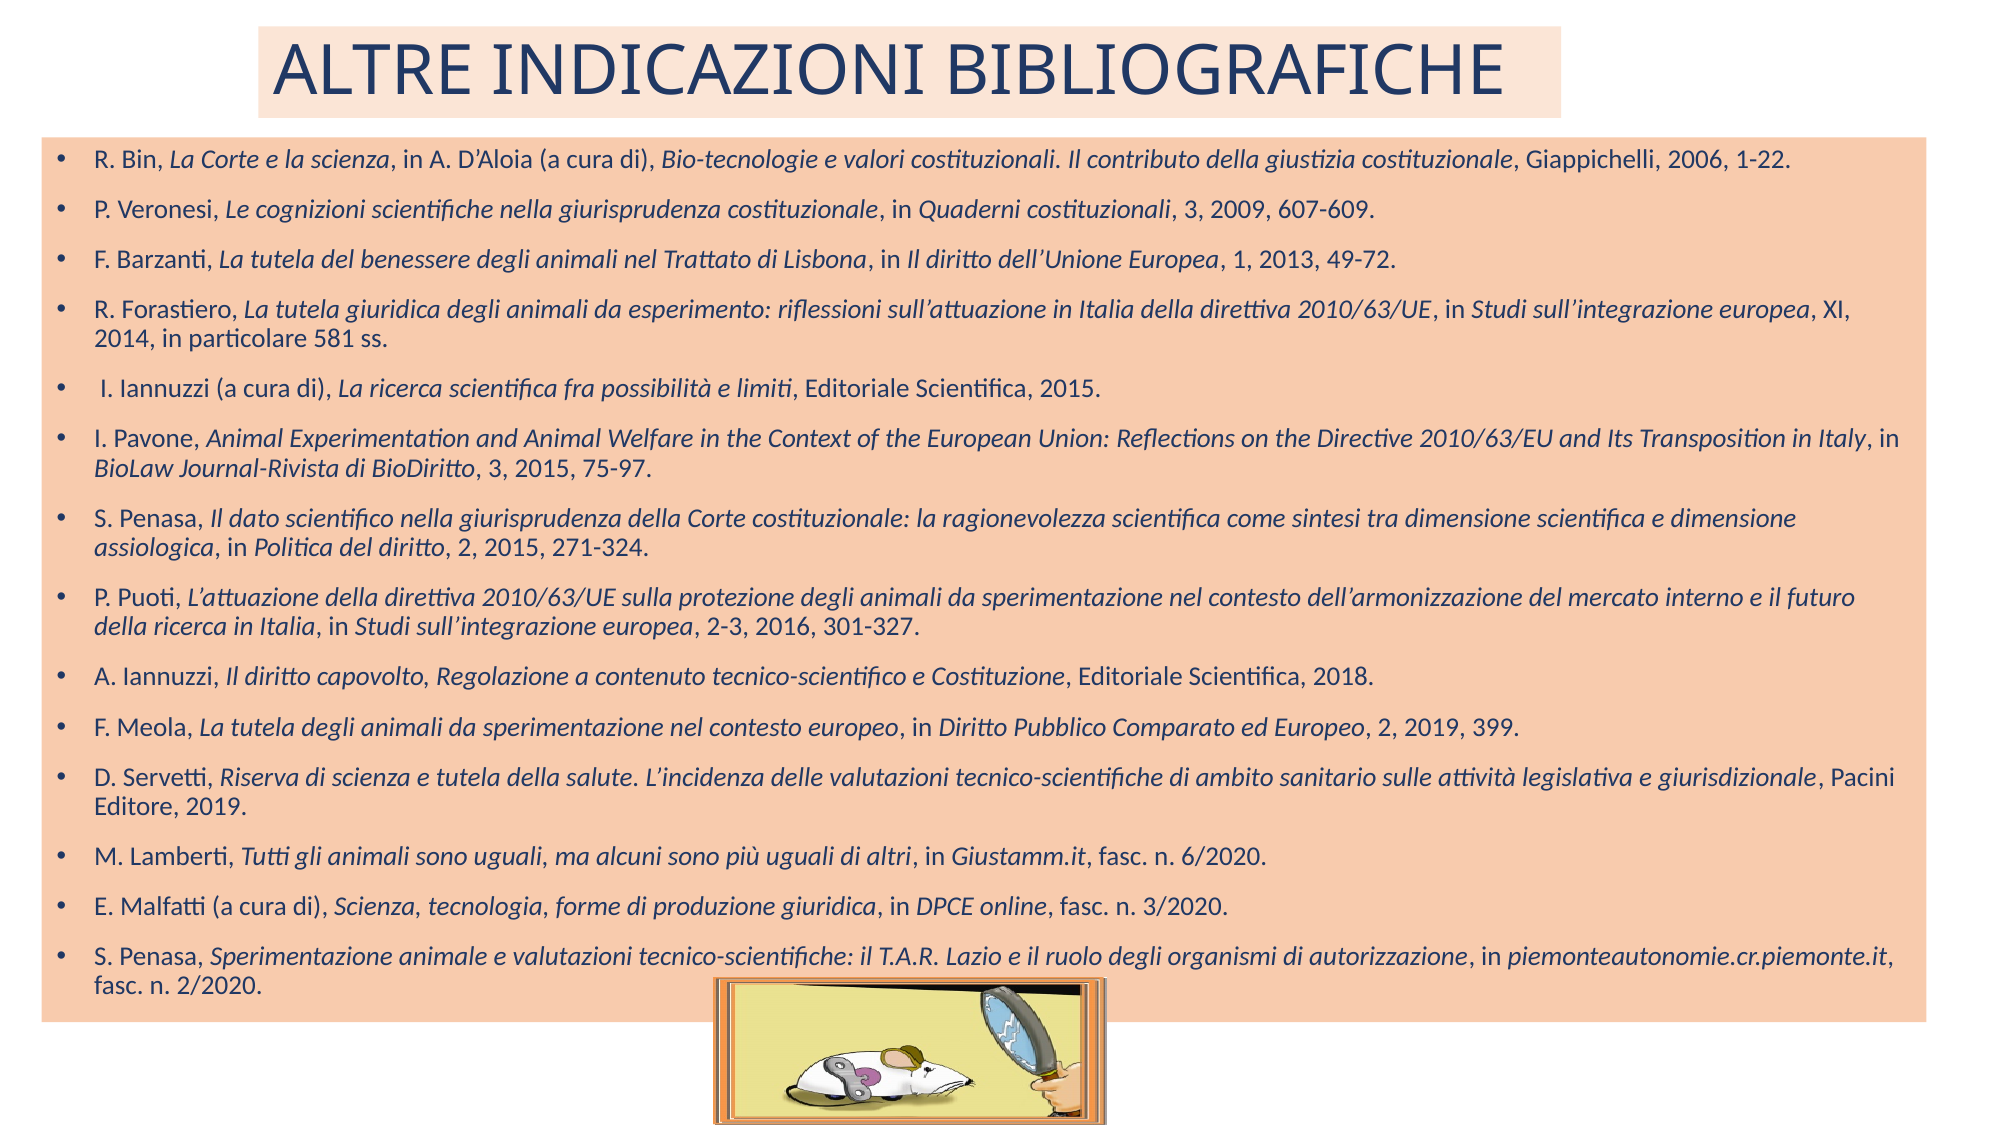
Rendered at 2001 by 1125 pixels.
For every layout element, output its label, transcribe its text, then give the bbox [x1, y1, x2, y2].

list R. Bin, La Corte e la scienza, in A. D’Aloia (a cura di), Bio-tecnologie e valori costituzionali. Il contributo della giustizia costituzionale, Giappichelli, 2006, 1-22. P. Veronesi, Le cognizioni scientifiche nella giurisprudenza costituzionale, in Quaderni costituzionali, 3, 2009, 607-609. F. Barzanti, La tutela del benessere degli animali nel Trattato di Lisbona, in Il diritto dell’Unione Europea, 1, 2013, 49-72. R. Forastiero, La tutela giuridica degli animali da esperimento: riflessioni sull’attuazione in Italia della direttiva 2010/63/UE, in Studi sull’integrazione europea, XI, 2014, in particolare 581 ss. I. Iannuzzi (a cura di), La ricerca scientifica fra possibilità e limiti, Editoriale Scientifica, 2015. I. Pavone, Animal Experimentation and Animal Welfare in the Context of the European Union: Reflections on the Directive 2010/63/EU and Its Transposition in Italy, in BioLaw Journal-Rivista di BioDiritto, 3, 2015, 75-97. S. Penasa, Il dato scientifico nella giurisprudenza della Corte costituzionale: la ragionevolezza scientifica come sintesi tra dimensione scientifica e dimensione assiologica, in Politica del diritto, 2, 2015, 271-324. P. Puoti, L’attuazione della direttiva 2010/63/UE sulla protezione degli animali da sperimentazione nel contesto dell’armonizzazione del mercato interno e il futuro della ricerca in Italia, in Studi sull’integrazione europea, 2-3, 2016, 301-327. A. Iannuzzi, Il diritto capovolto, Regolazione a contenuto tecnico-scientifico e Costituzione, Editoriale Scientifica, 2018. F. Meola, La tutela degli animali da sperimentazione nel contesto europeo, in Diritto Pubblico Comparato ed Europeo, 2, 2019, 399. D. Servetti, Riserva di scienza e tutela della salute. L’incidenza delle valutazioni tecnico-scientifiche di ambito sanitario sulle attività legislativa e giurisdizionale, Pacini Editore, 2019. M. Lamberti, Tutti gli animali sono uguali, ma alcuni sono più uguali di altri, in Giustamm.it, fasc. n. 6/2020. E. Malfatti (a cura di), Scienza, tecnologia, forme di produzione giuridica, in DPCE online, fasc. n. 3/2020. S. Penasa, Sperimentazione animale e valutazioni tecnico-scientifiche: il T.A.R. Lazio e il ruolo degli organismi di autorizzazione, in piemonteautonomie.cr.piemonte.it, fasc. n. 2/2020. [41, 137, 1927, 1023]
title ALTRE INDICAZIONI BIBLIOGRAFICHE [258, 26, 1562, 118]
picture [712, 977, 1107, 1125]
